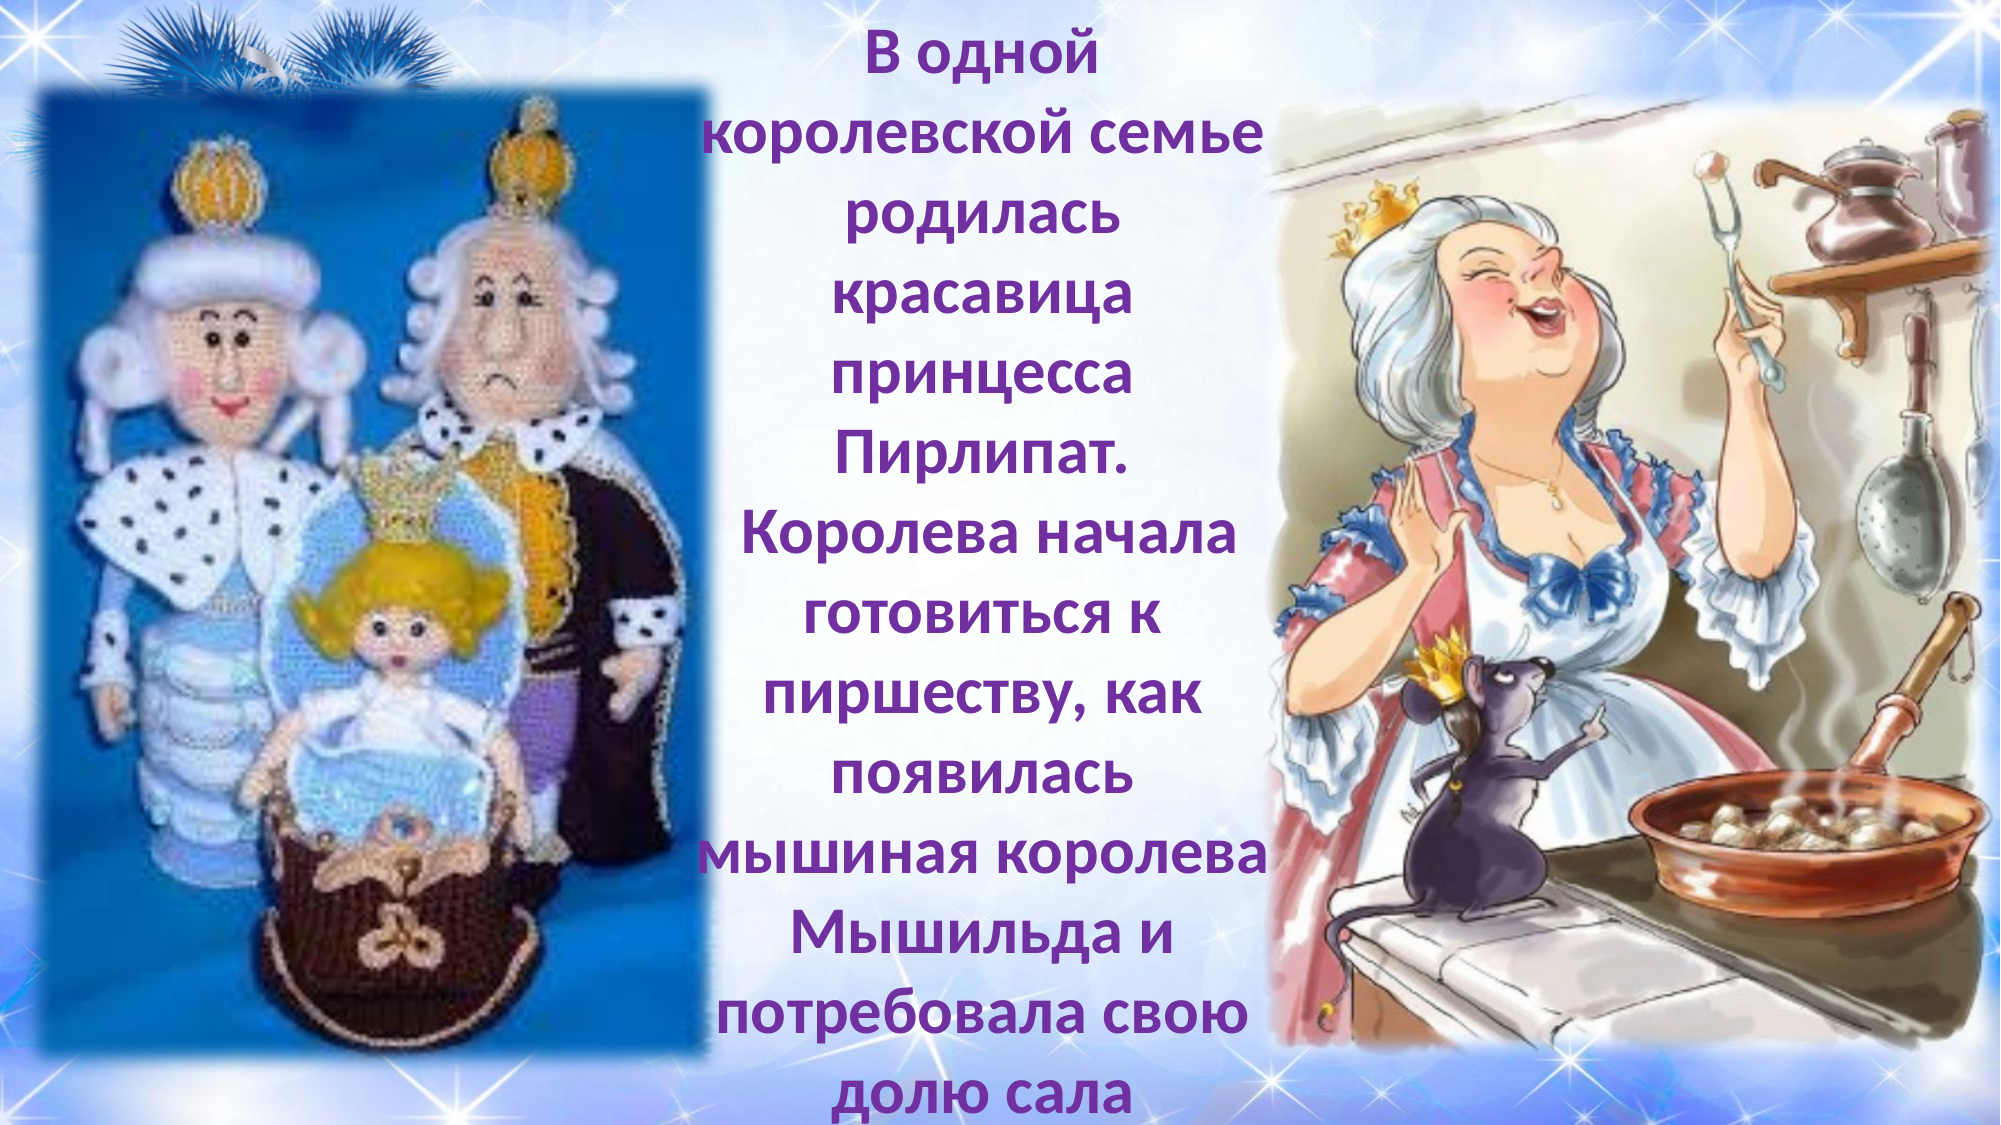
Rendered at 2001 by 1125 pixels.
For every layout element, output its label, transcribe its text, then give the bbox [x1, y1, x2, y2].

picture [1254, 0, 2000, 1125]
text_box В одной королевской семье родилась красавица принцесса Пирлипат. Королева начала готовиться к пиршеству, как появилась мышиная королева Мышильда и потребовала свою долю сала [672, 0, 1294, 1125]
picture [0, 0, 727, 1125]
